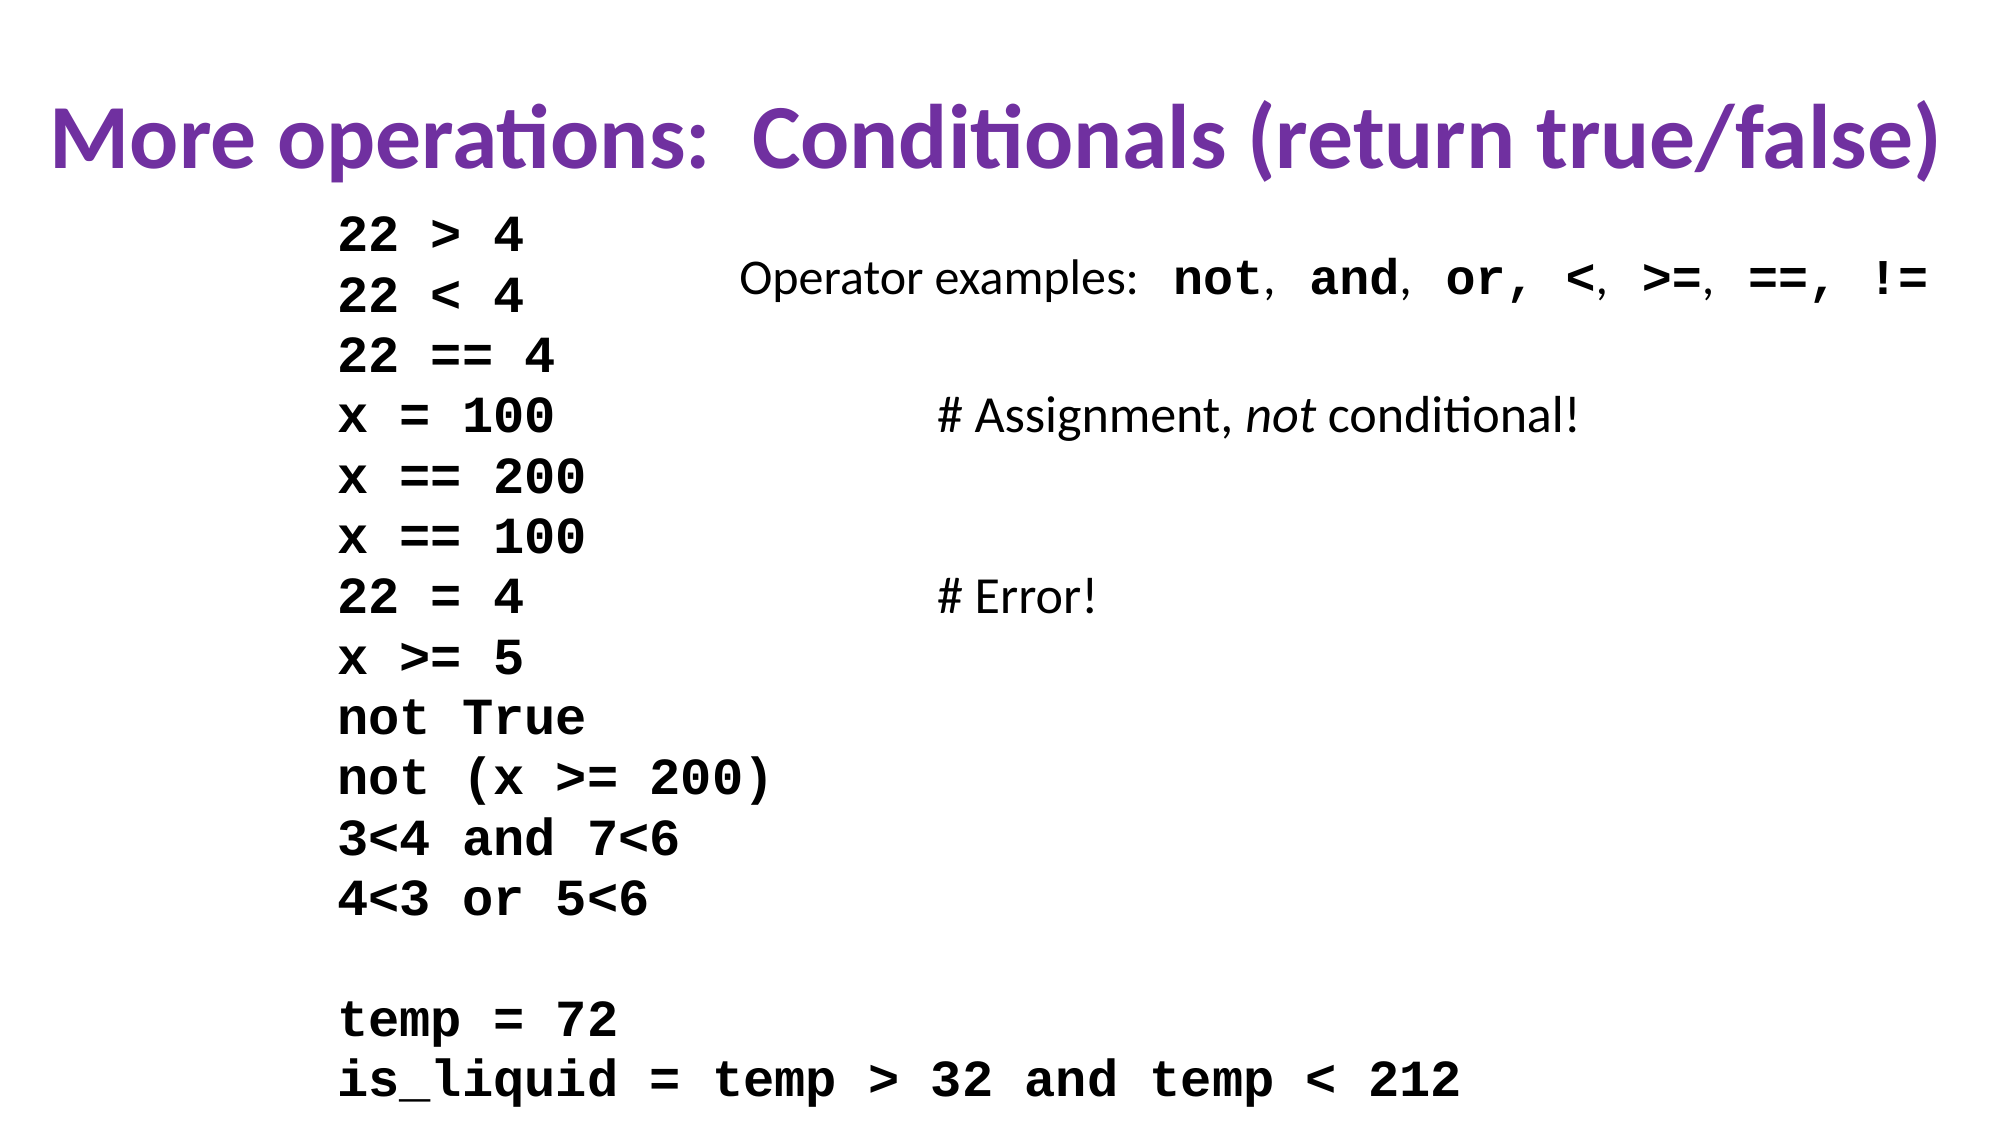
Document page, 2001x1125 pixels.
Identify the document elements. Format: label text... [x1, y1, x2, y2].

list 22 > 4 22 < 4 22 == 4 x = 100 # Assignment, not conditional! x == 200 x == 100 22 = 4 # Error! x >= 5 not True not (x >= 200) 3<4 and 7<6 4<3 or 5<6 temp = 72 is_liquid = temp > 32 and temp < 212 [322, 204, 1673, 1092]
title More operations: Conditionals (return true/false) [20, 45, 1974, 233]
text_box Operator examples: not, and, or, <, >=, ==, != [724, 237, 1974, 329]
